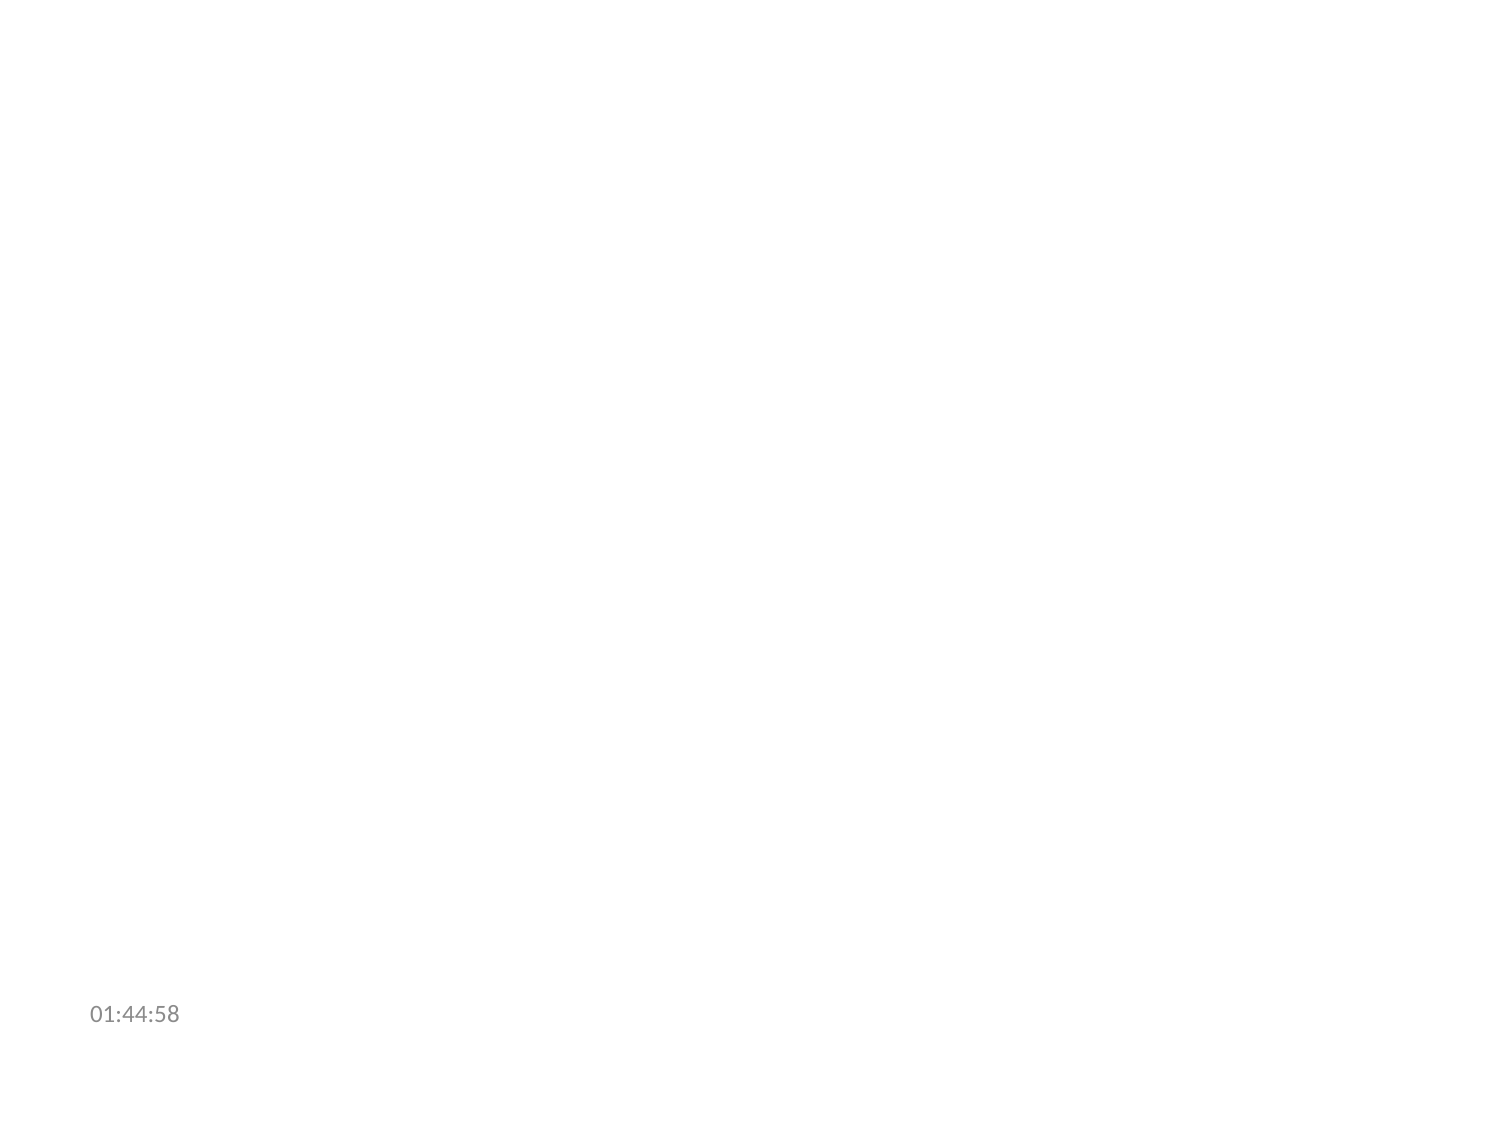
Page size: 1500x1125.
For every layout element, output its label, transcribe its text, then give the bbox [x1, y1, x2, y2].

text_box 15:35:09 [75, 982, 425, 1043]
